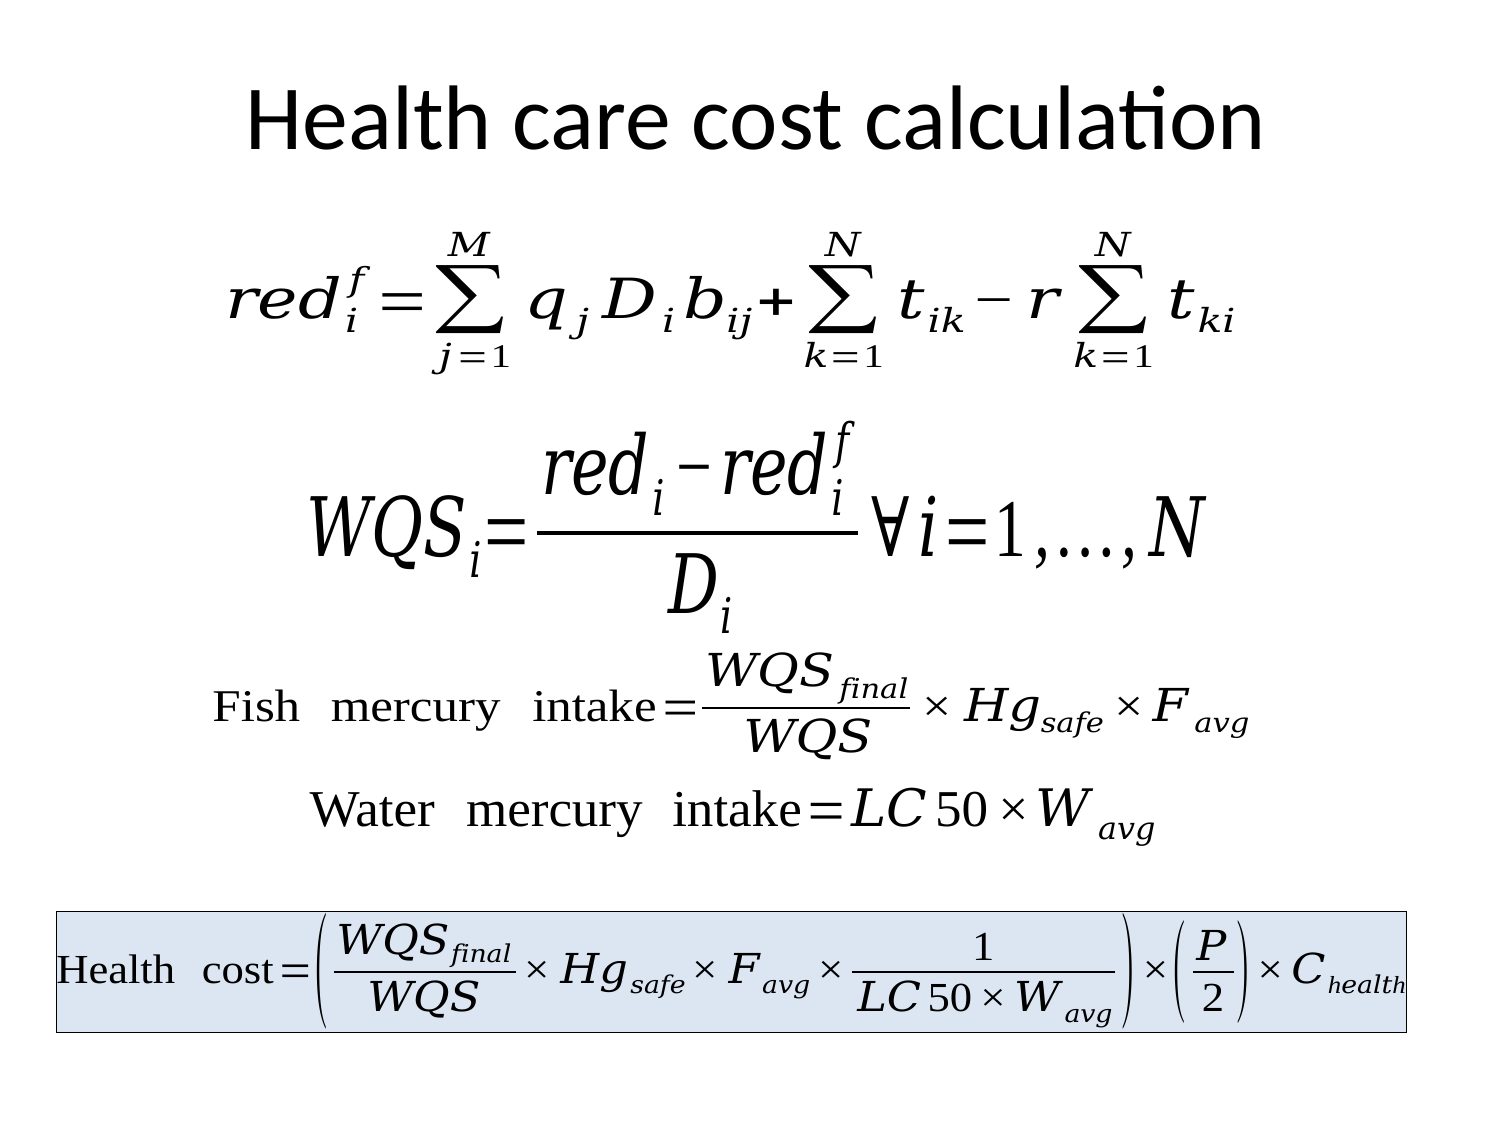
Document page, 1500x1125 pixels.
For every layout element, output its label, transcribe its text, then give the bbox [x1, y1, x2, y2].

title Health care cost calculation [24, 0, 1488, 225]
